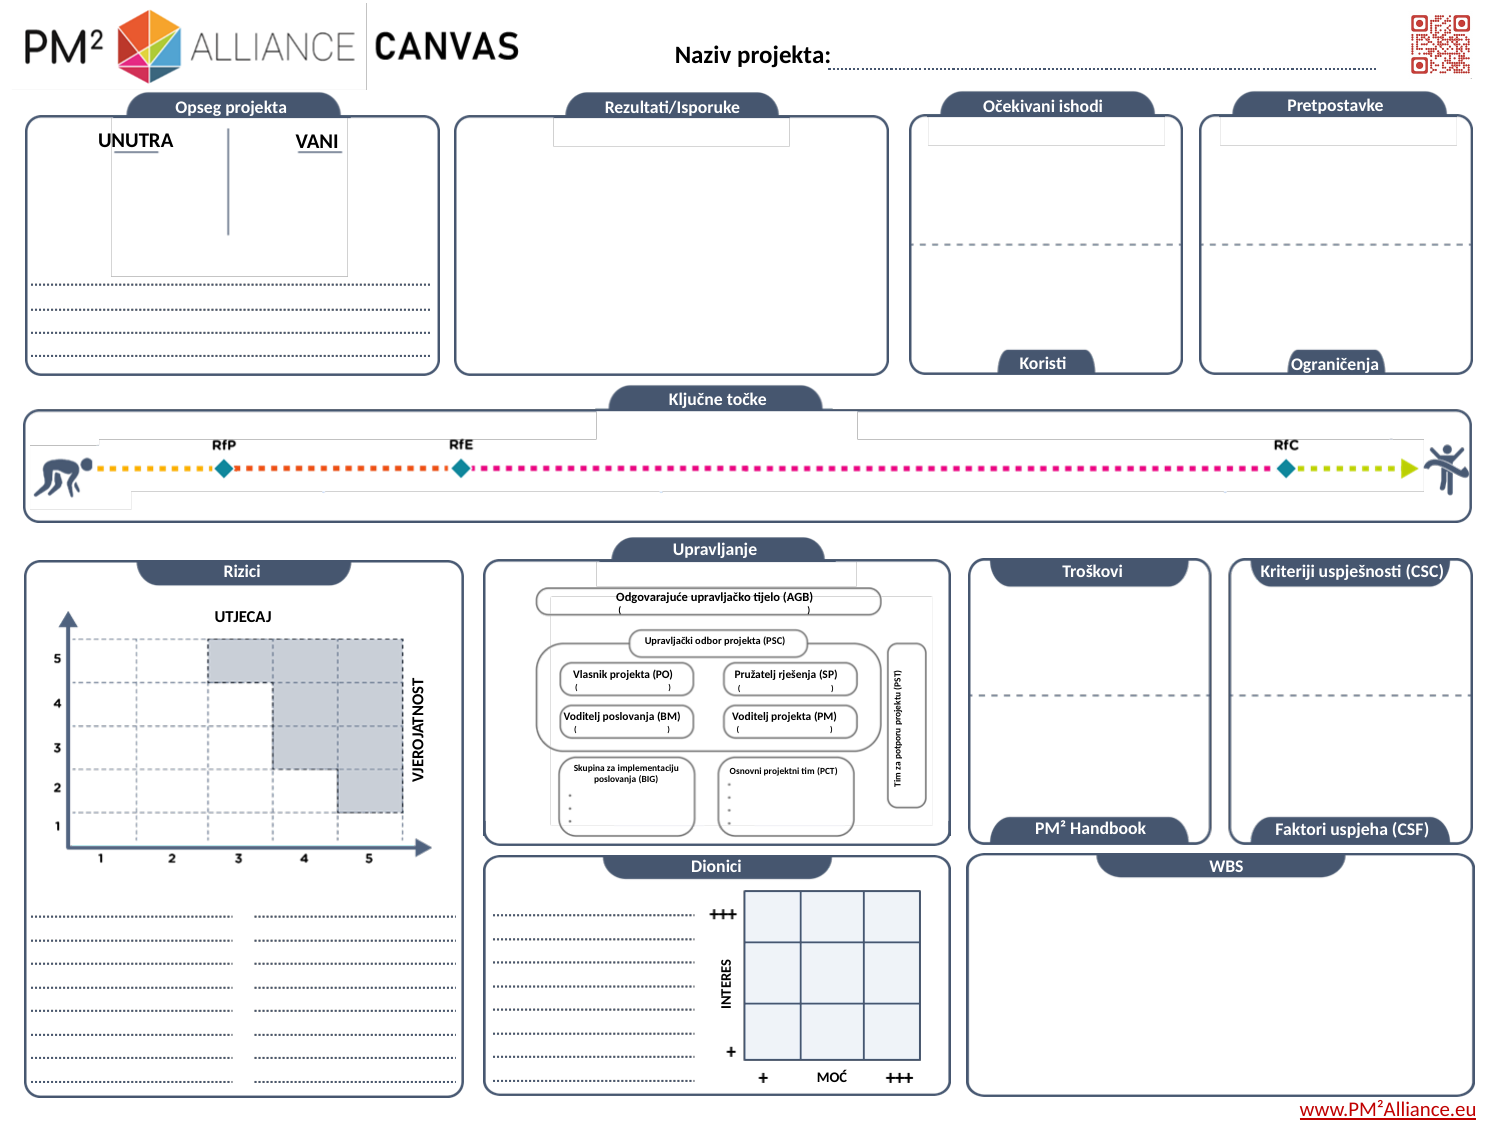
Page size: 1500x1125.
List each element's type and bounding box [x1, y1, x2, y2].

picture [483, 855, 951, 1100]
picture [1408, 11, 1473, 79]
picture [24, 560, 464, 1098]
picture [11, 3, 889, 376]
picture [483, 534, 951, 846]
picture [966, 853, 1475, 1097]
picture [1199, 88, 1473, 375]
picture [909, 88, 1183, 375]
picture [23, 382, 1479, 523]
picture [968, 558, 1473, 845]
